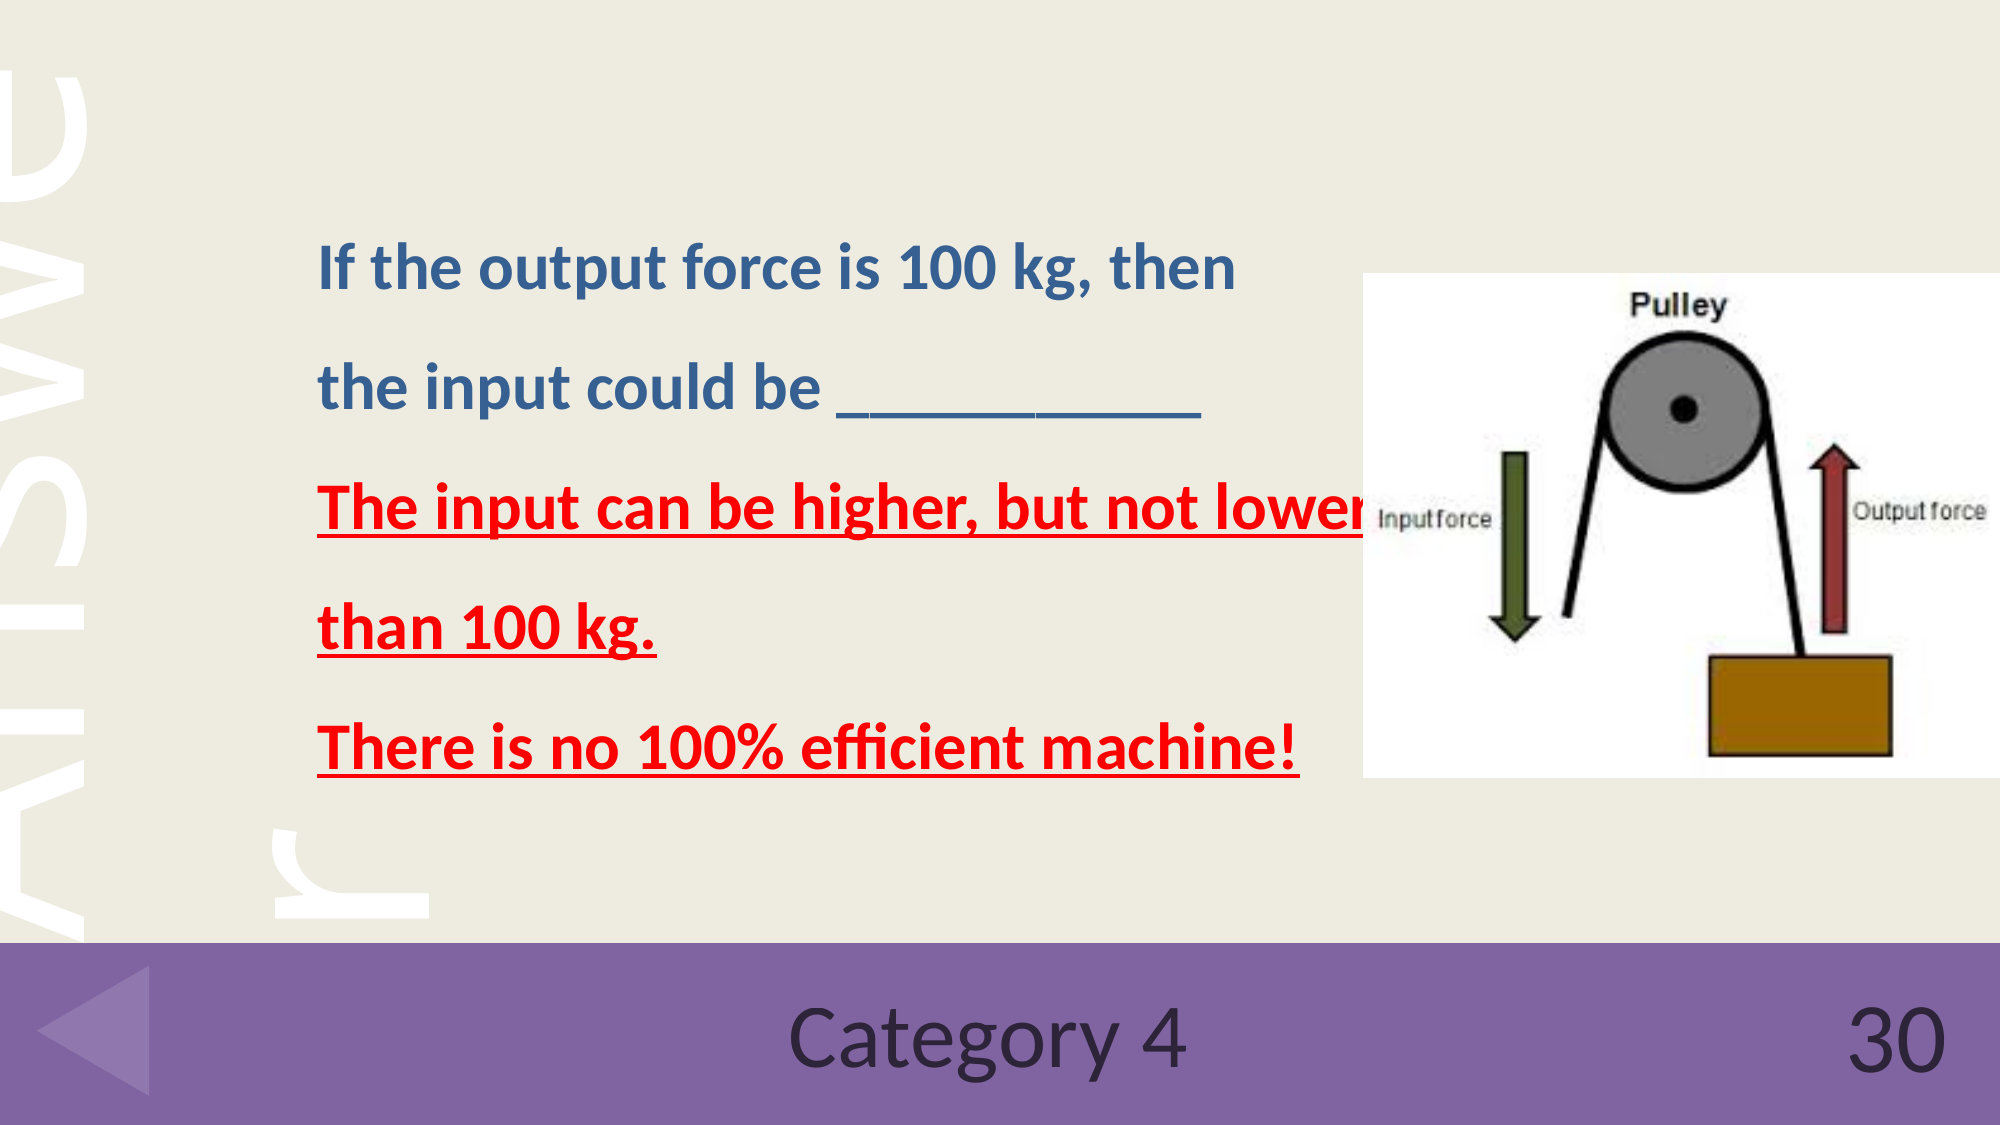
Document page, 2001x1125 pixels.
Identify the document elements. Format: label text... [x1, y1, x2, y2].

picture [1363, 272, 2000, 779]
title Category 4 [88, 937, 1889, 1125]
list 30 [1889, 967, 1963, 1097]
list If the output force is 100 kg, then the input could be ___________ The input can be higher, but not lower than 100 kg. There is no 100% efficient machine! [302, 122, 1394, 843]
